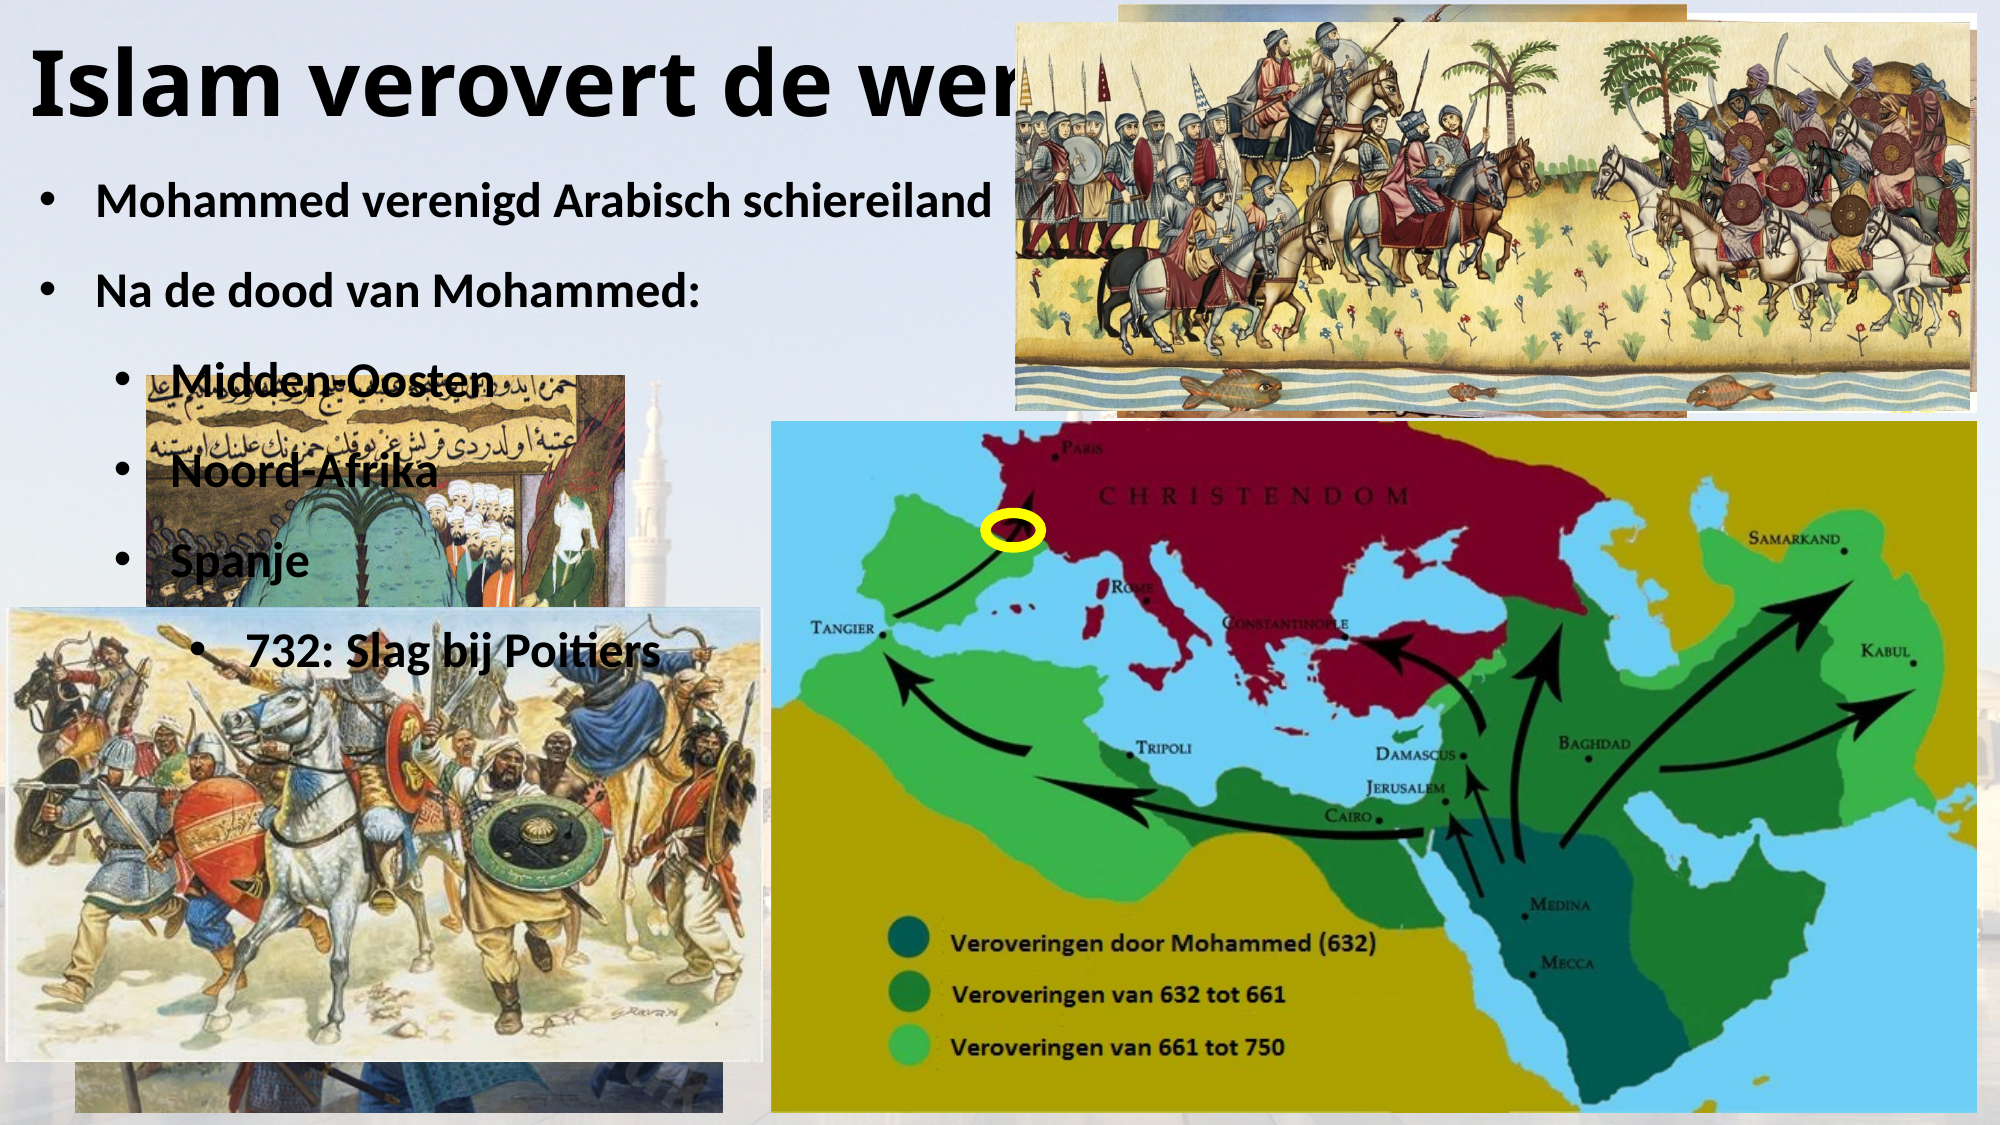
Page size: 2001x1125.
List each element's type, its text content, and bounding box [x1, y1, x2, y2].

title Islam verovert de wereld [15, 24, 1015, 150]
picture [5, 375, 763, 1113]
picture [771, 421, 1977, 1113]
text_box Mohammed verenigd Arabisch schiereiland Na de dood van Mohammed: Midden-Oosten Noord-Afrika Spanje 732: Slag bij Poitiers [24, 130, 1009, 686]
picture [1015, 4, 1977, 418]
